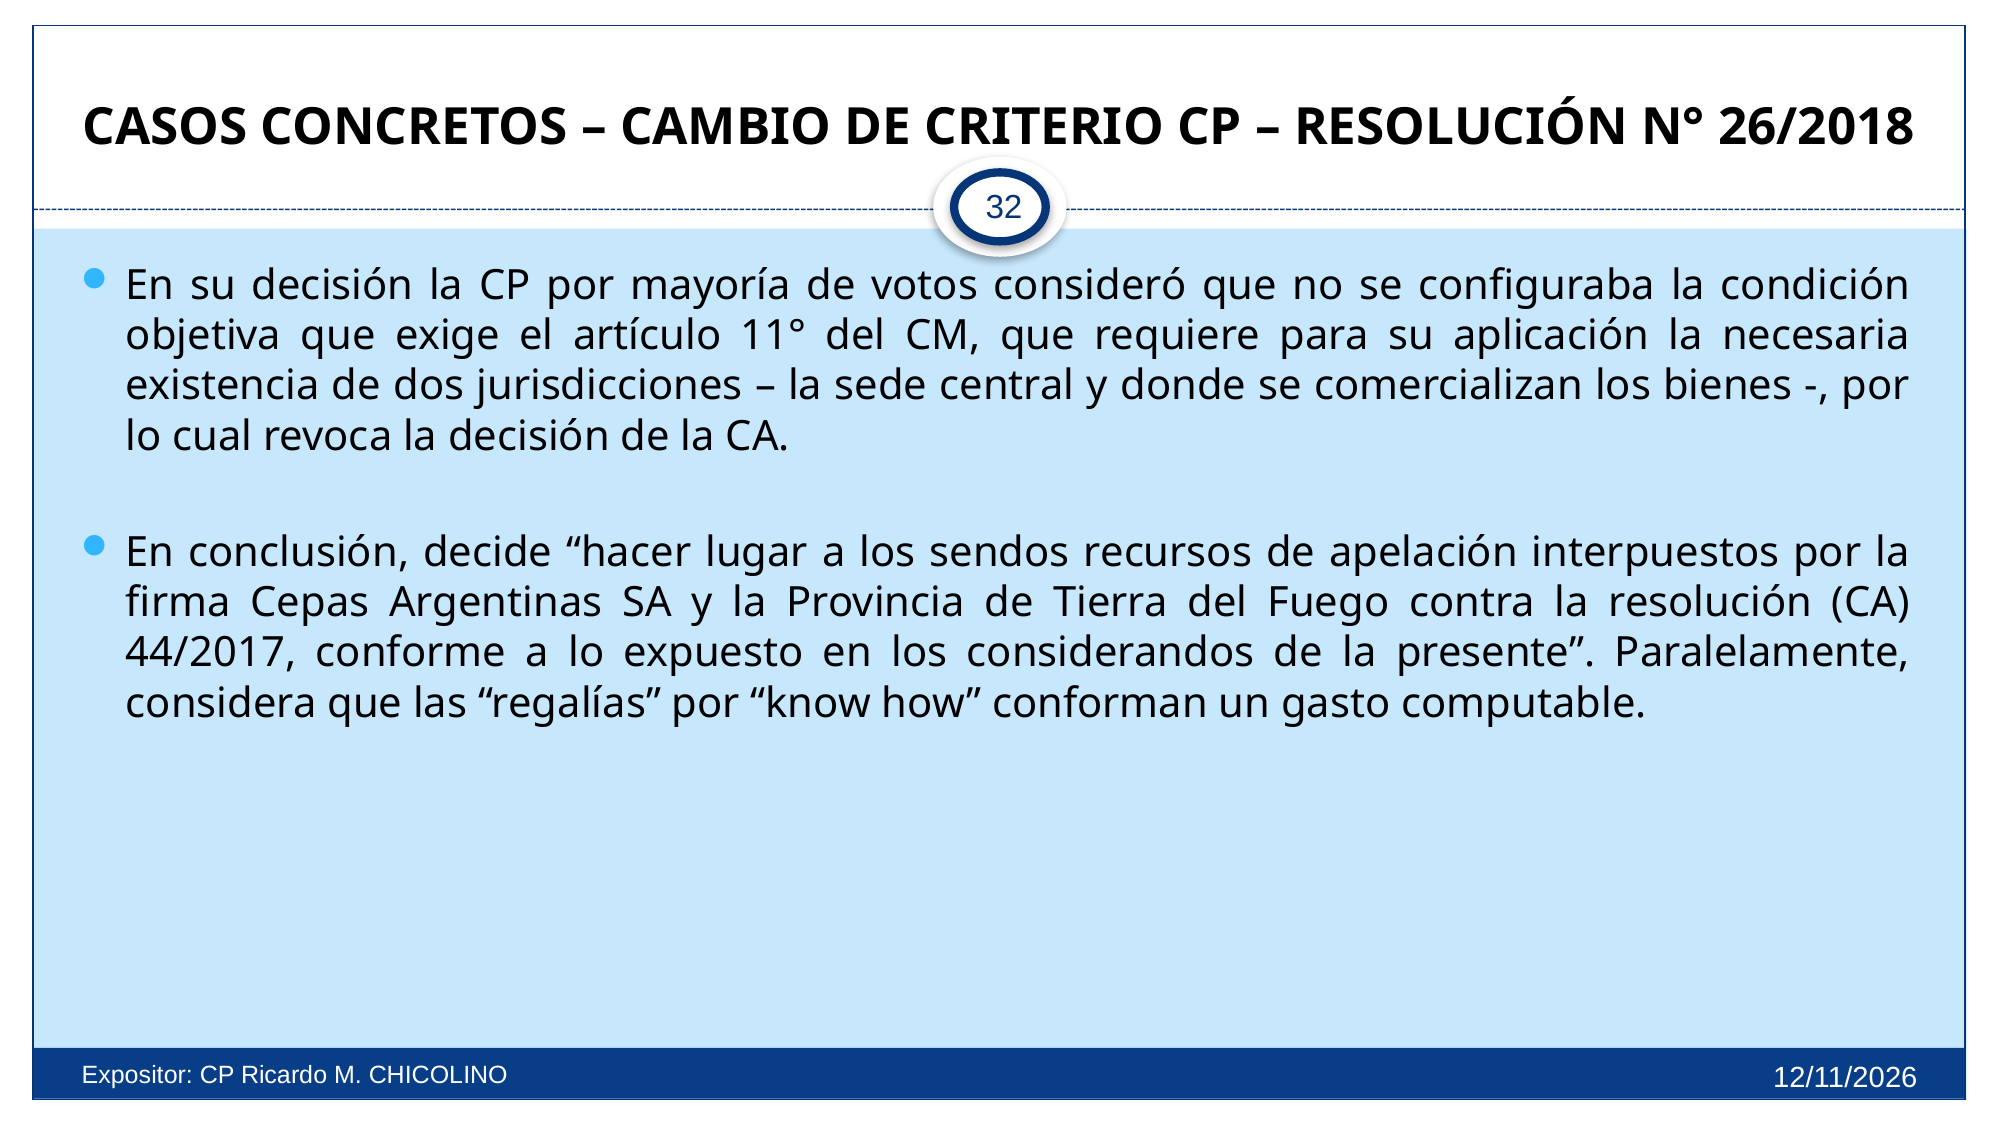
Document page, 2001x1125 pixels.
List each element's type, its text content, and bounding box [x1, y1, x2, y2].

slide_number 32 [954, 168, 1055, 241]
list En su decisión la CP por mayoría de votos consideró que no se configuraba la condición objetiva que exige el artículo 11° del CM, que requiere para su aplicación la necesaria existencia de dos jurisdicciones – la sede central y donde se comercializan los bienes -, por lo cual revoca la decisión de la CA. En conclusión, decide “hacer lugar a los sendos recursos de apelación interpuestos por la firma Cepas Argentinas SA y la Provincia de Tierra del Fuego contra la resolución (CA) 44/2017, conforme a lo expuesto en los considerandos de la presente”. Paralelamente, considera que las “regalías” por “know how” conforman un gasto computable. [66, 250, 1926, 1001]
footer Expositor: CP Ricardo M. CHICOLINO [66, 1051, 850, 1112]
title CASOS CONCRETOS – CAMBIO DE CRITERIO CP – RESOLUCIÓN N° 26/2018 [65, 37, 1933, 162]
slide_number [1266, 1050, 1933, 1111]
